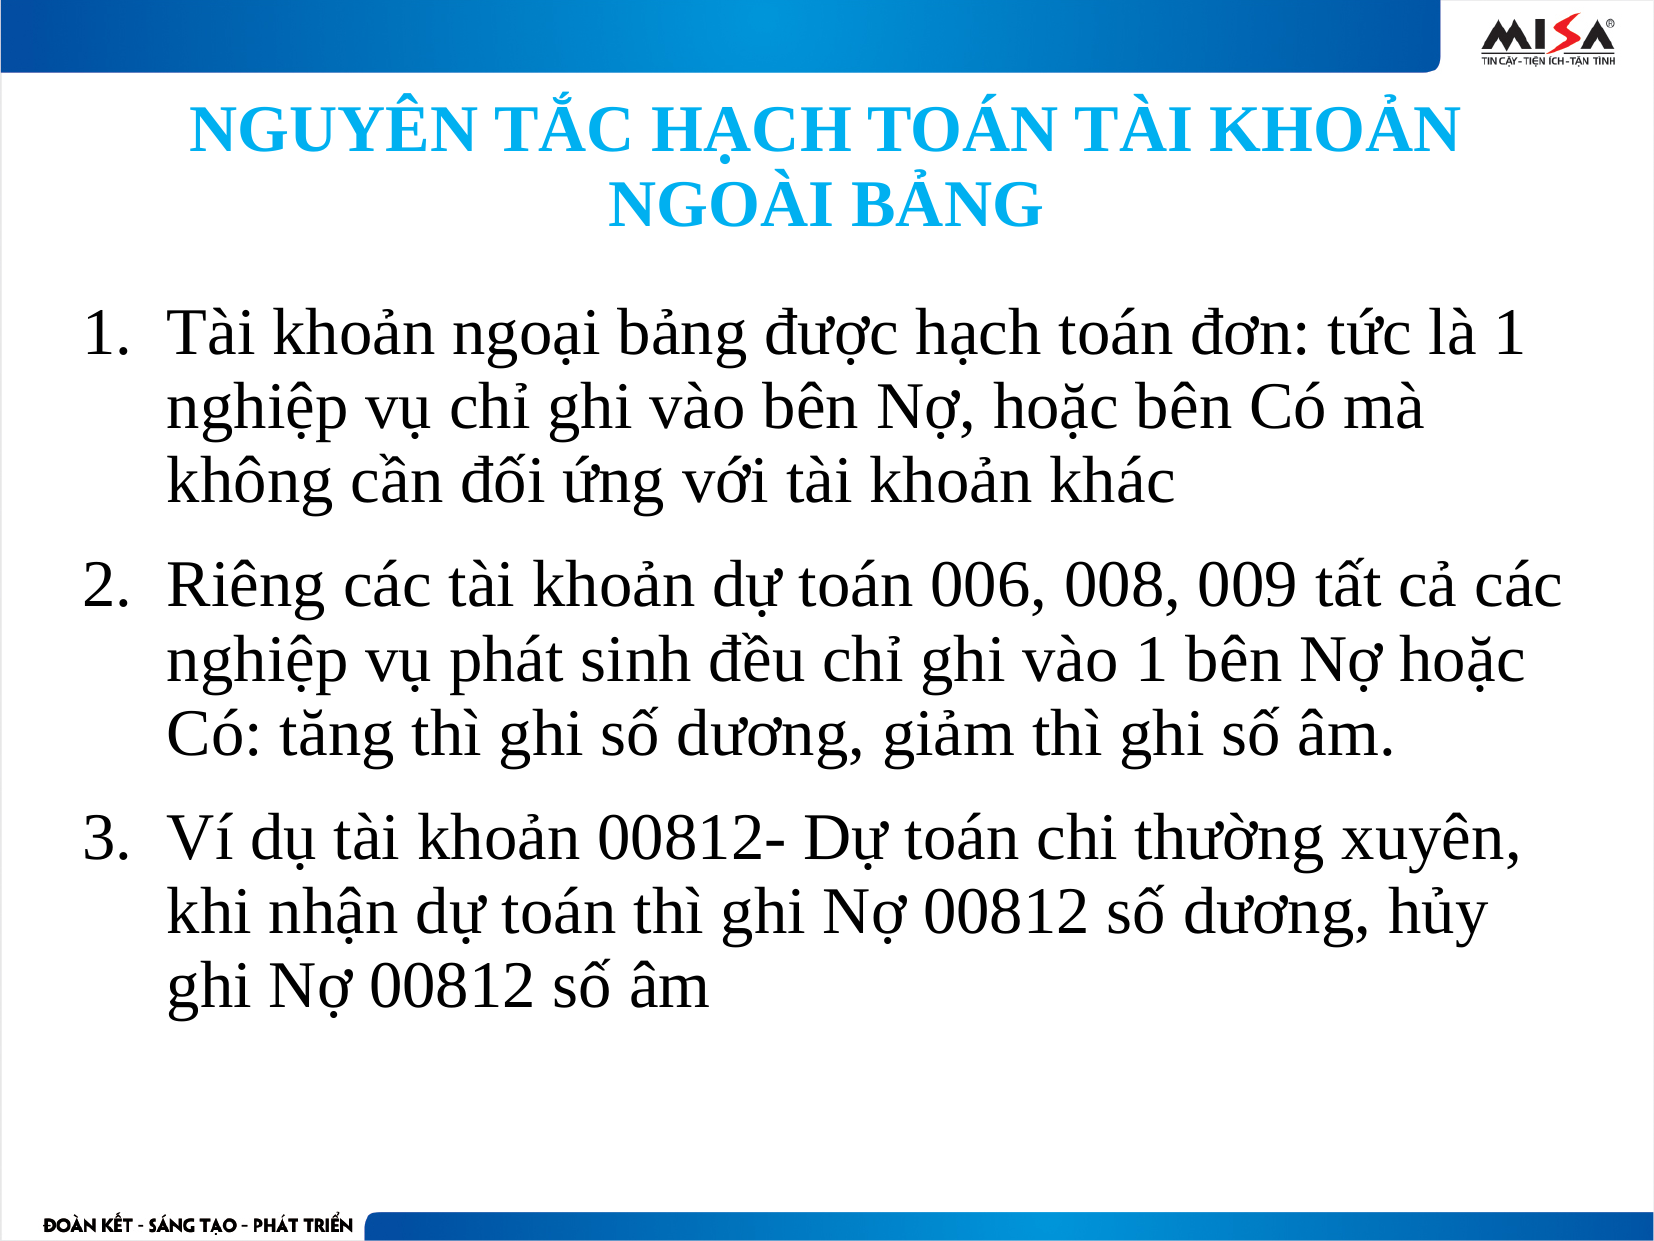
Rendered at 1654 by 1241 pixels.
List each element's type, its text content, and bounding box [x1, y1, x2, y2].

picture [0, 0, 1654, 1241]
title NGUYÊN TẮC HẠCH TOÁN TÀI KHOẢN NGOÀI BẢNG [82, 63, 1571, 271]
list Tài khoản ngoại bảng được hạch toán đơn: tức là 1 nghiệp vụ chỉ ghi vào bên Nợ, hoặc bên Có mà không cần đối ứng với tài khoản khác Riêng các tài khoản dự toán 006, 008, 009 tất cả các nghiệp vụ phát sinh đều chỉ ghi vào 1 bên Nợ hoặc Có: tăng thì ghi số dương, giảm thì ghi số âm. Ví dụ tài khoản 00812- Dự toán chi thường xuyên, khi nhận dự toán thì ghi Nợ 00812 số dương, hủy ghi Nợ 00812 số âm [82, 289, 1571, 1010]
